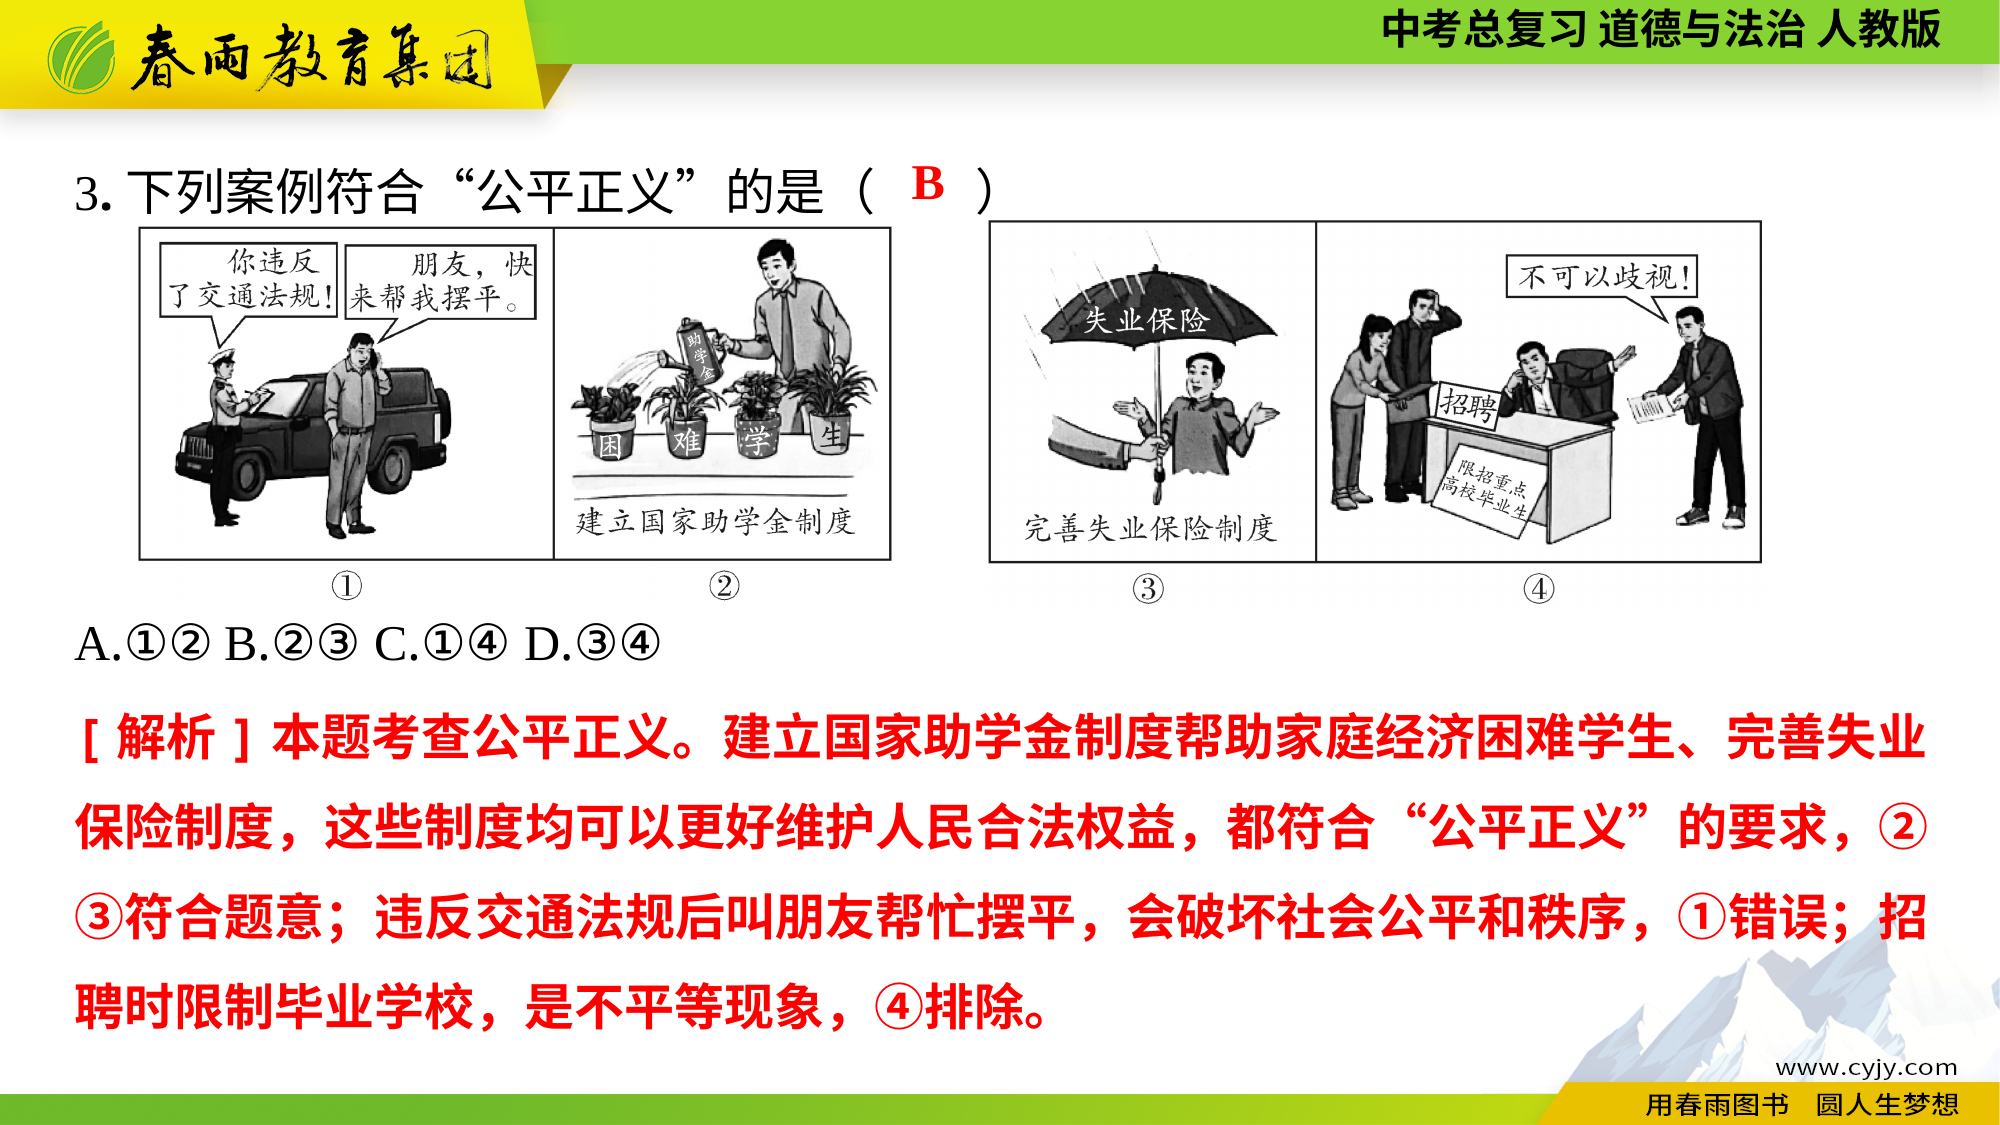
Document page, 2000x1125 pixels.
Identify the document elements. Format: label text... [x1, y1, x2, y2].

text_box B [896, 142, 960, 217]
picture [0, 0, 2000, 1125]
list 3.下列案例符合“公平正义”的是（ ） A.①② B.②③ C.①④ D.③④ [59, 122, 1944, 667]
text_box [解析]本题考查公平正义。建立国家助学金制度帮助家庭经济困难学生、完善失业保险制度，这些制度均可以更好维护人民合法权益，都符合“公平正义”的要求，②③符合题意；违反交通法规后叫朋友帮忙摆平，会破坏社会公平和秩序，①错误；招聘时限制毕业学校，是不平等现象，④排除。 [59, 667, 1944, 1043]
